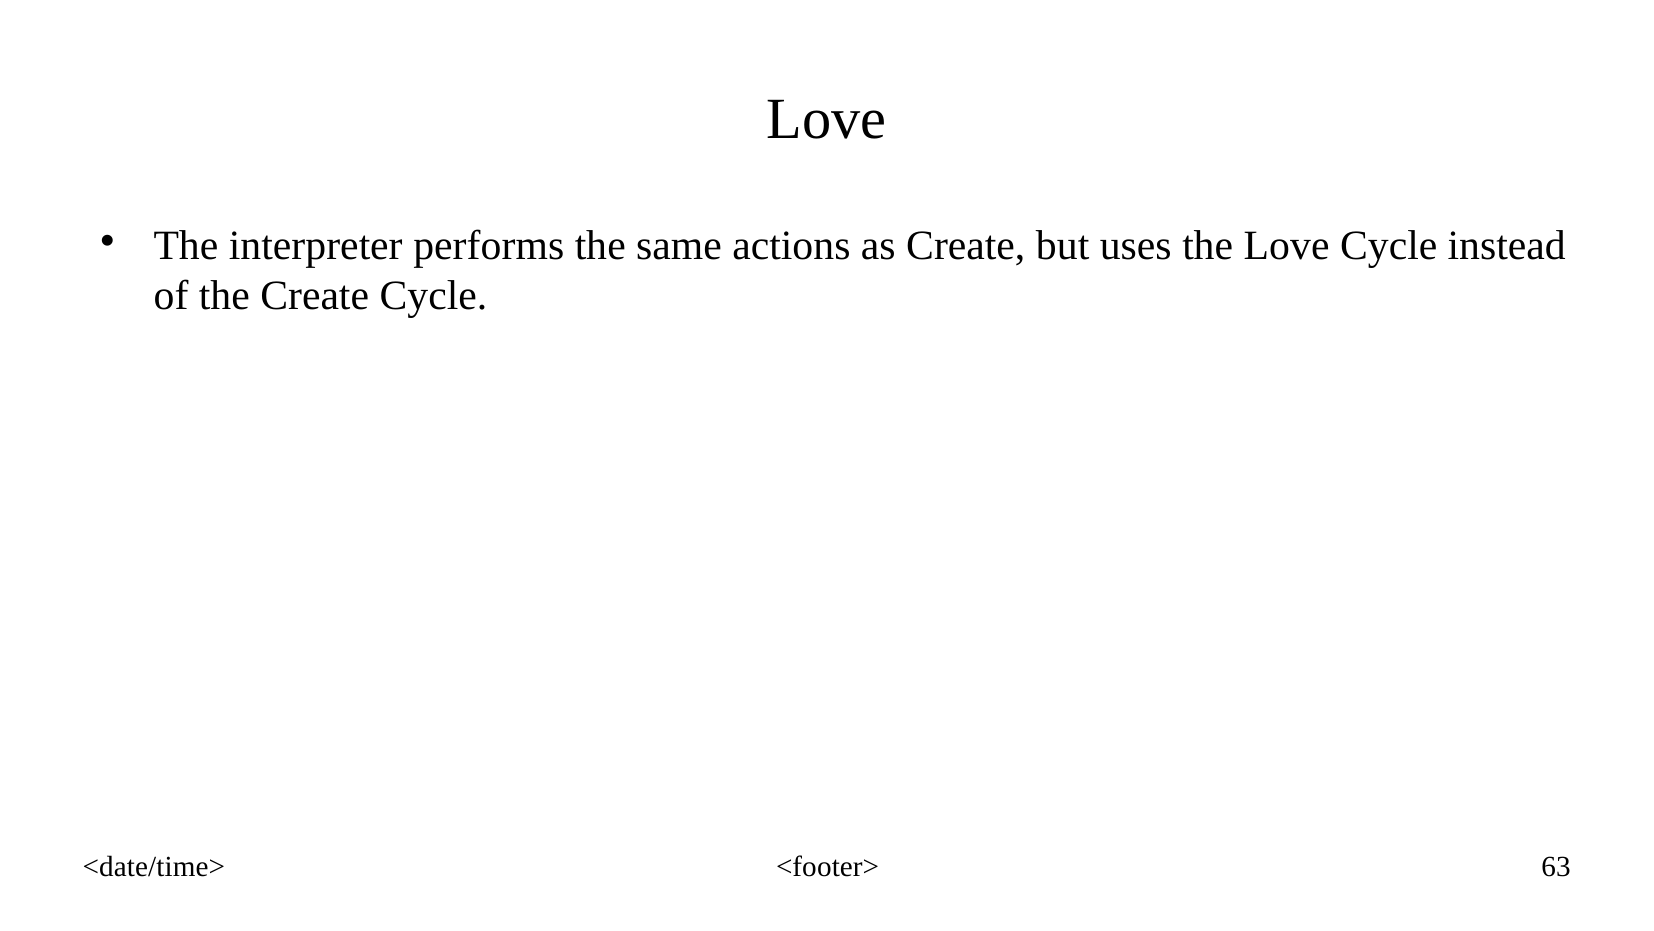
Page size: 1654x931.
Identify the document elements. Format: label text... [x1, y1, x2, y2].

text_box The interpreter performs the same actions as Create, but uses the Love Cycle instead of the Create Cycle. [82, 217, 1571, 757]
text_box Love [82, 37, 1571, 193]
